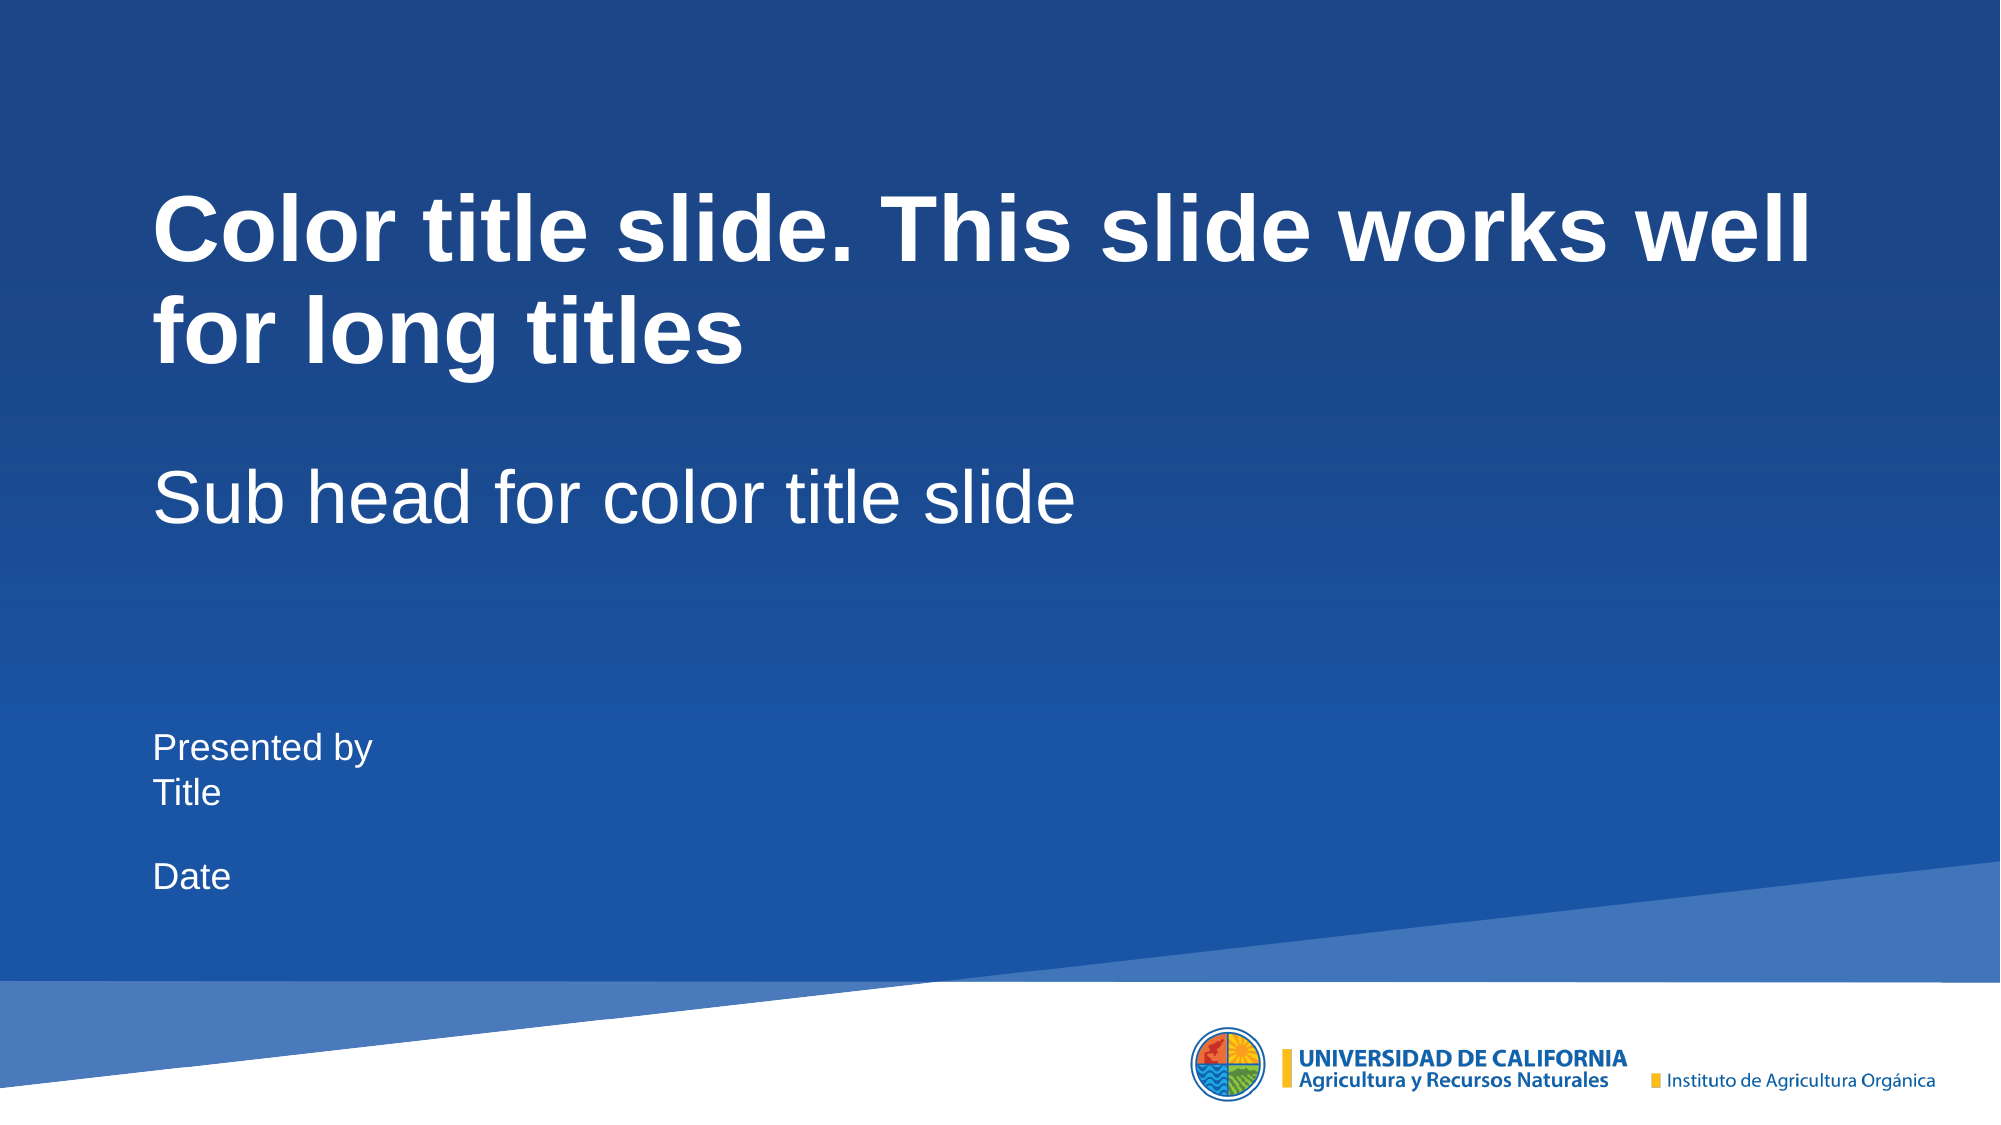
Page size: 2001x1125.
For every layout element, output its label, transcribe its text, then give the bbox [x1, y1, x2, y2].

list Sub head for color title slide [137, 451, 1494, 583]
picture [0, 0, 2001, 1125]
title Color title slide. This slide works well for long titles [137, 173, 1863, 391]
list Presented by Title [137, 715, 698, 824]
list Date [137, 849, 607, 937]
